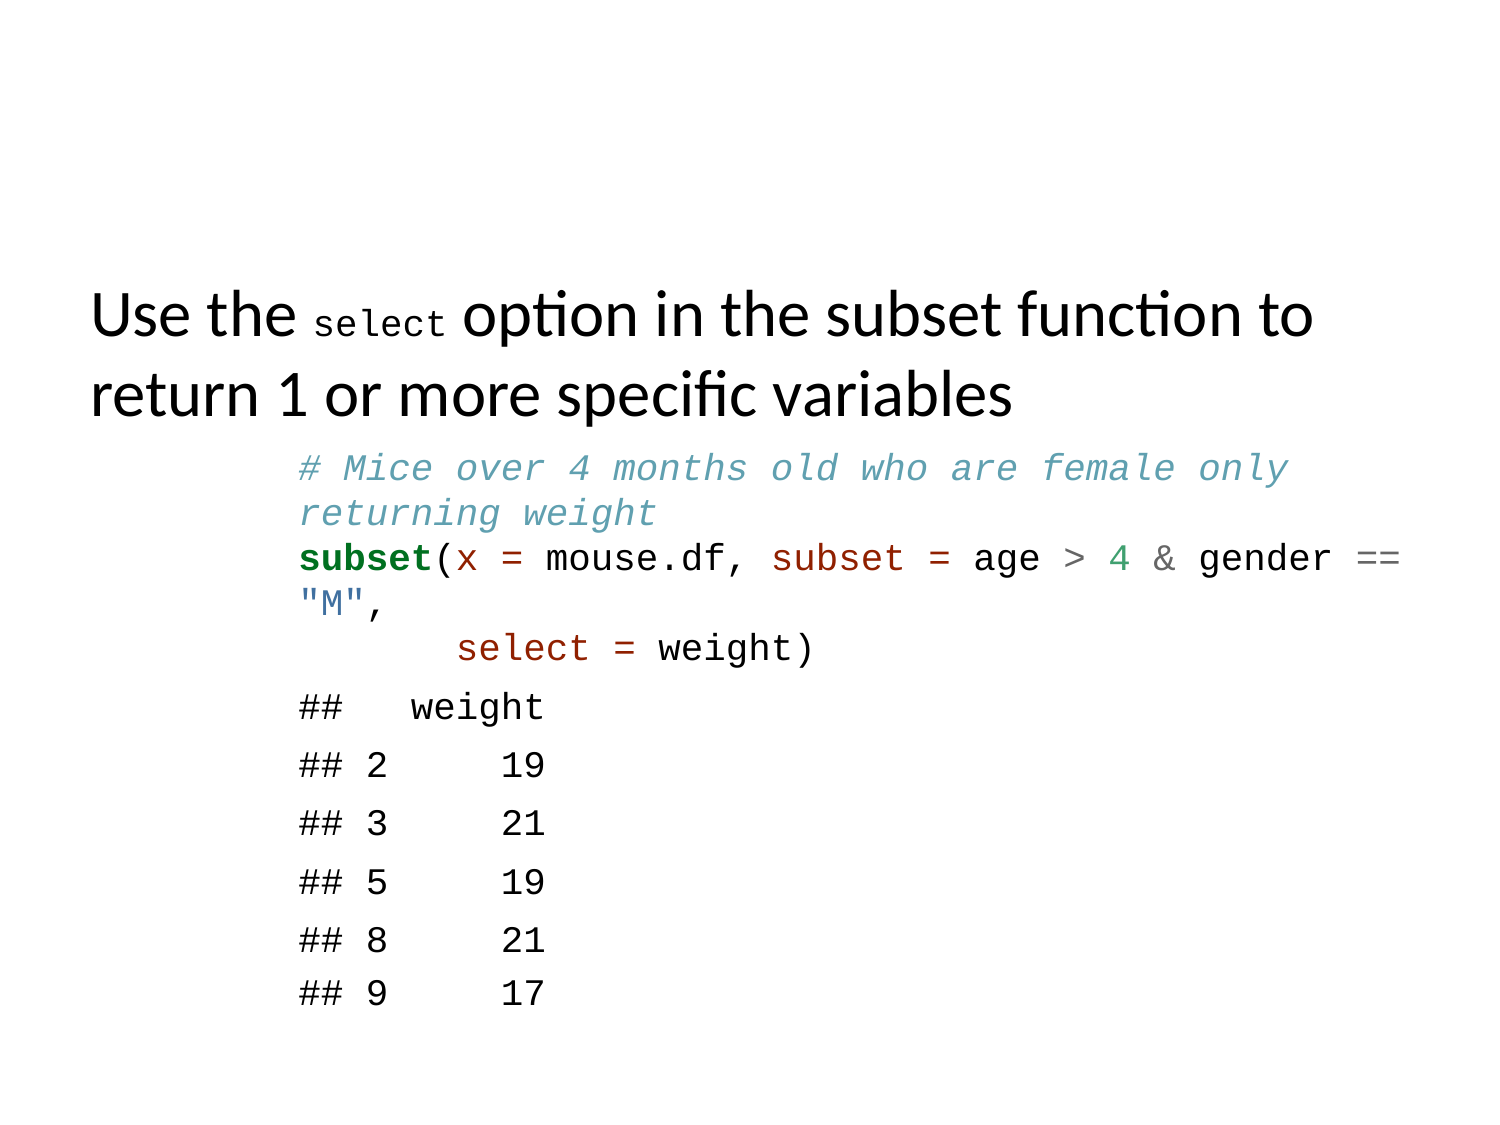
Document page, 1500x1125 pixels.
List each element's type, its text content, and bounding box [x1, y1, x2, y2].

list Use the select option in the subset function to return 1 or more specific variables # Mice over 4 months old who are female only returning weight subset(x = mouse.df, subset = age > 4 & gender == "M", select = weight) ## weight ## 2 19 ## 3 21 ## 5 19 ## 8 21 ## 9 17 [75, 262, 1425, 1005]
